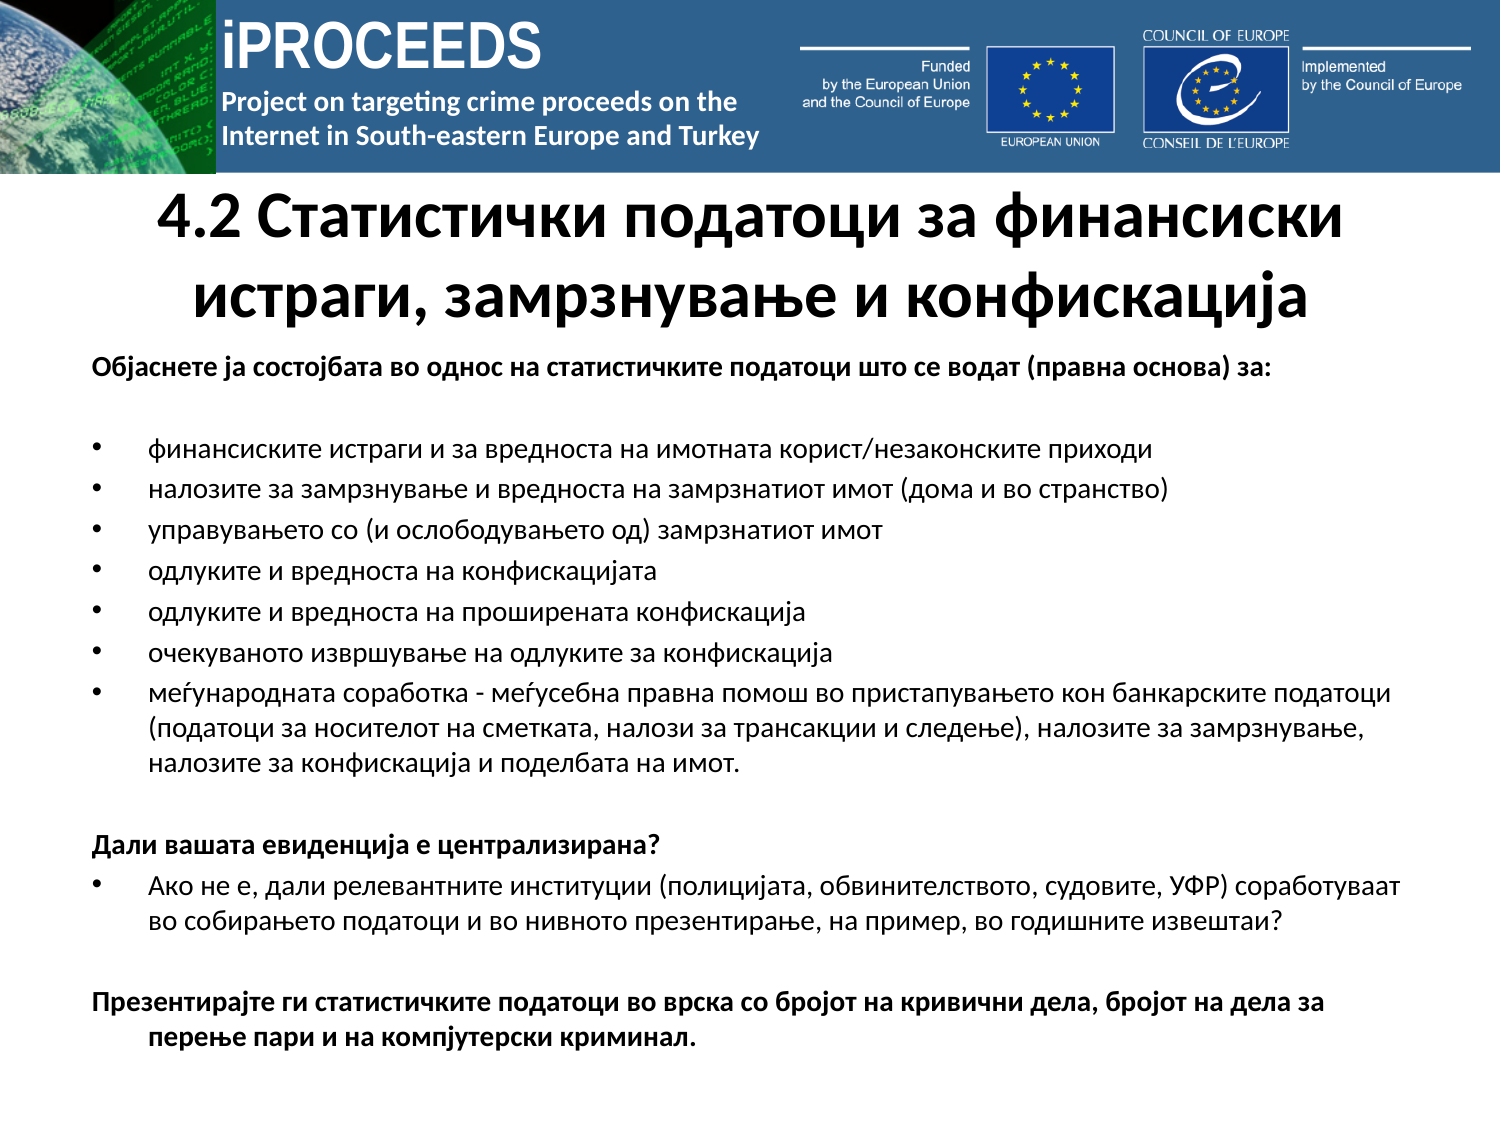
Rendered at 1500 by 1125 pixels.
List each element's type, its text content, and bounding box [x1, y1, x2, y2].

list Објаснете ја состојбата во однос на статистичките податоци што се водат (правна основа) за: финансиските истраги и за вредноста на имотната корист/незаконските приходи налозите за замрзнување и вредноста на замрзнатиот имот (дома и во странство) управувањето со (и ослободувањето од) замрзнатиот имот одлуките и вредноста на конфискацијата одлуките и вредноста на проширената конфискација очекуваното извршување на одлуките за конфискација меѓународната соработка - меѓусебна правна помош во пристапувањето кон банкарските податоци (податоци за носителот на сметката, налози за трансакции и следење), налозите за замрзнување, налозите за конфискација и поделбата на имот. Дали вашата евиденција е централизирана? Ако не е, дали релевантните институции (полицијата, обвинителството, судовите, УФР) соработуваат во собирањето податоци и во нивното презентирање, на пример, во годишните извештаи? Презентирајте ги статистичките податоци во врска со бројот на кривични дела, бројот на дела за перење пари и на компјутерски криминал. [76, 339, 1427, 1043]
title 4.2 Статистички податоци за финансиски истраги, замрзнување и конфискација [76, 172, 1427, 329]
picture [0, 0, 216, 174]
picture [800, 30, 1471, 148]
